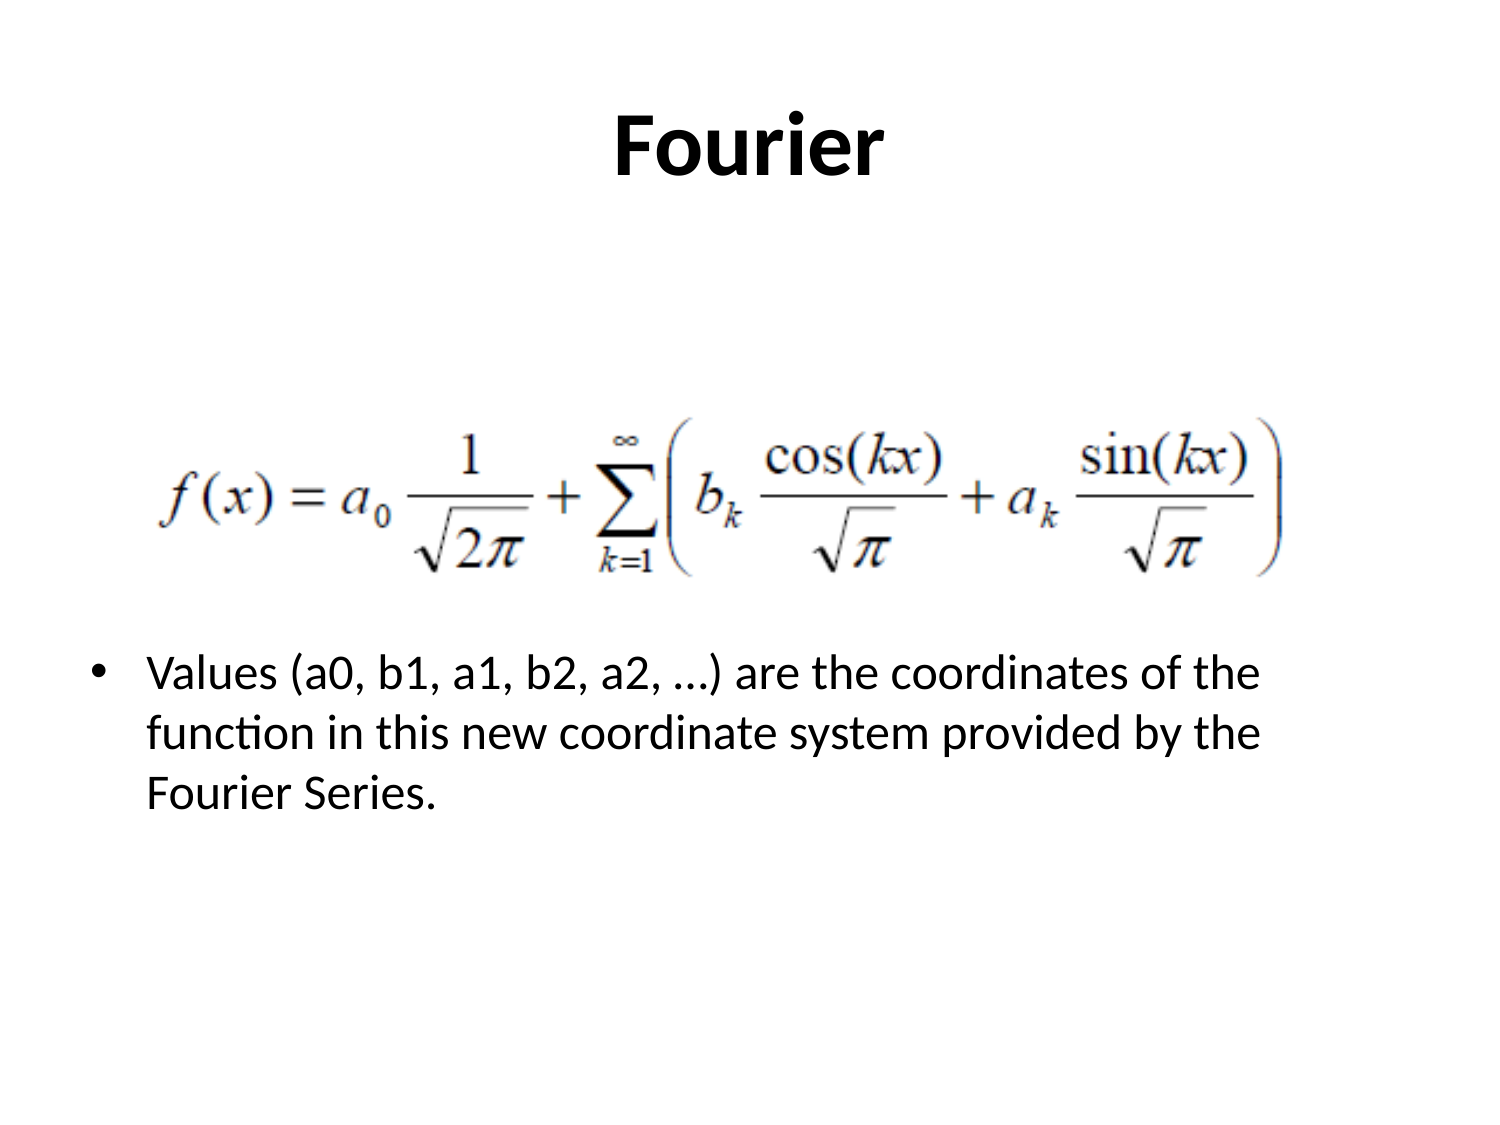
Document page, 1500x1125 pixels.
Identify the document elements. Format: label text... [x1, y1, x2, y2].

title Fourier [75, 45, 1425, 233]
list Values (a0, b1, a1, b2, a2, …) are the coordinates of the function in this new coordinate system provided by the Fourier Series. [75, 262, 1425, 1005]
picture [117, 362, 1397, 651]
